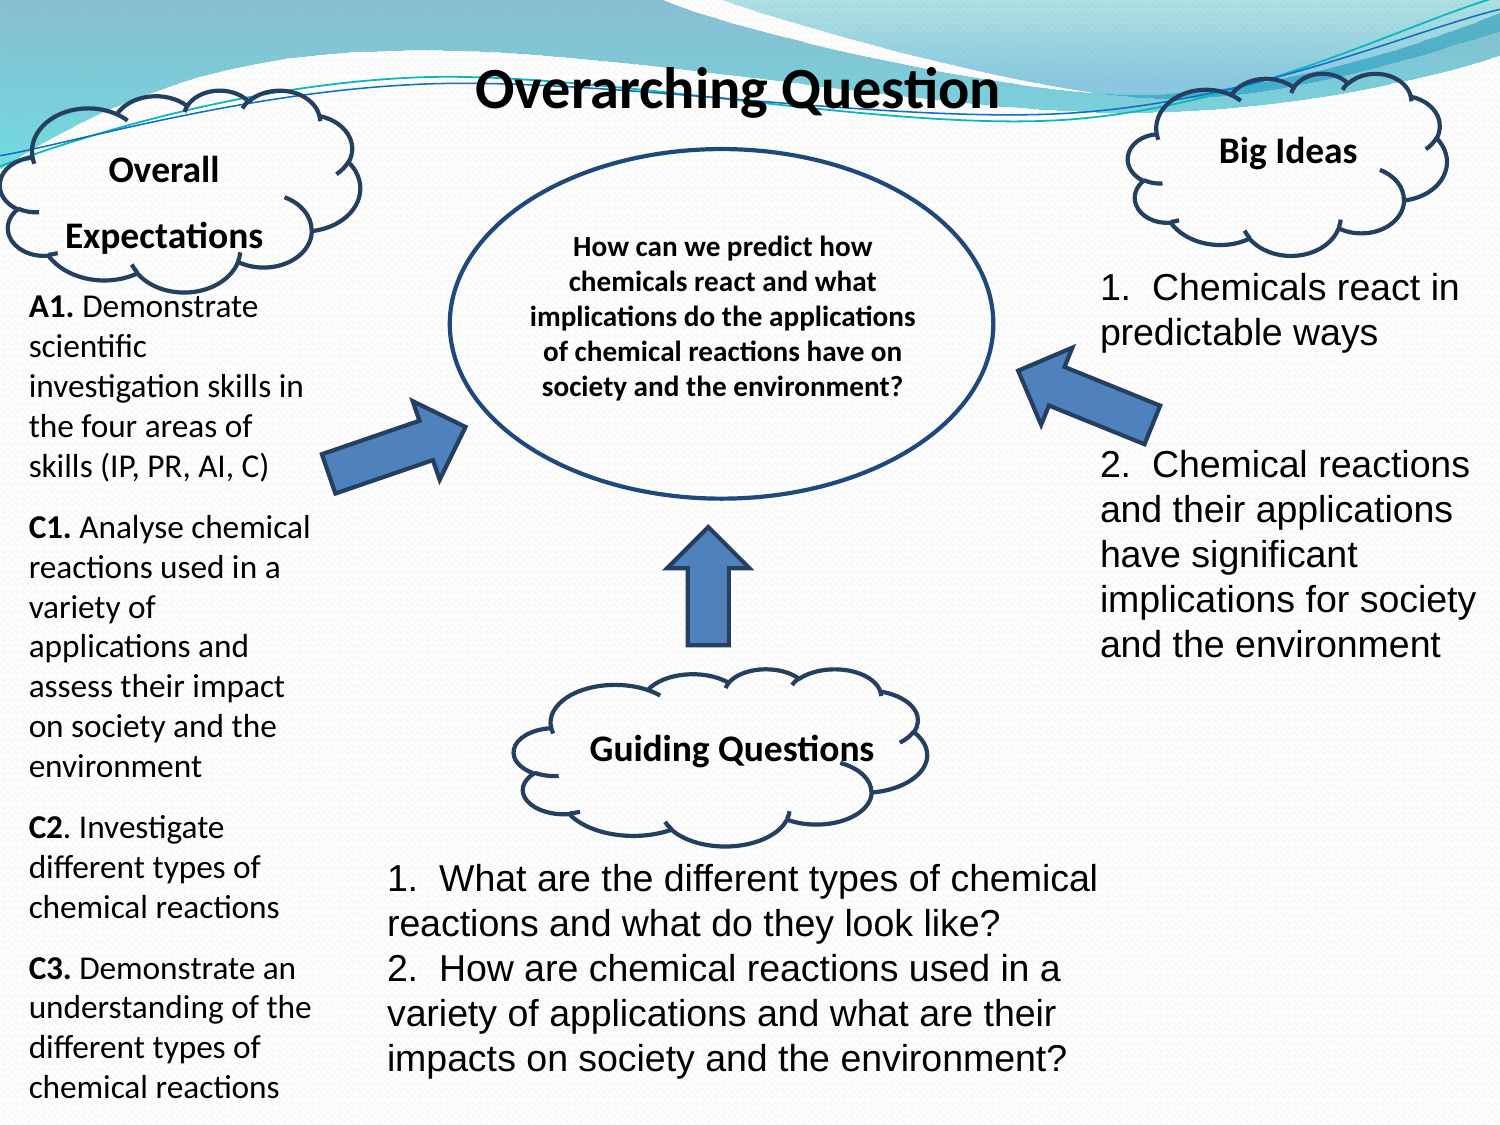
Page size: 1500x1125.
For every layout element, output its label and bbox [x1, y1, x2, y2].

text_box [0, 42, 1500, 1066]
